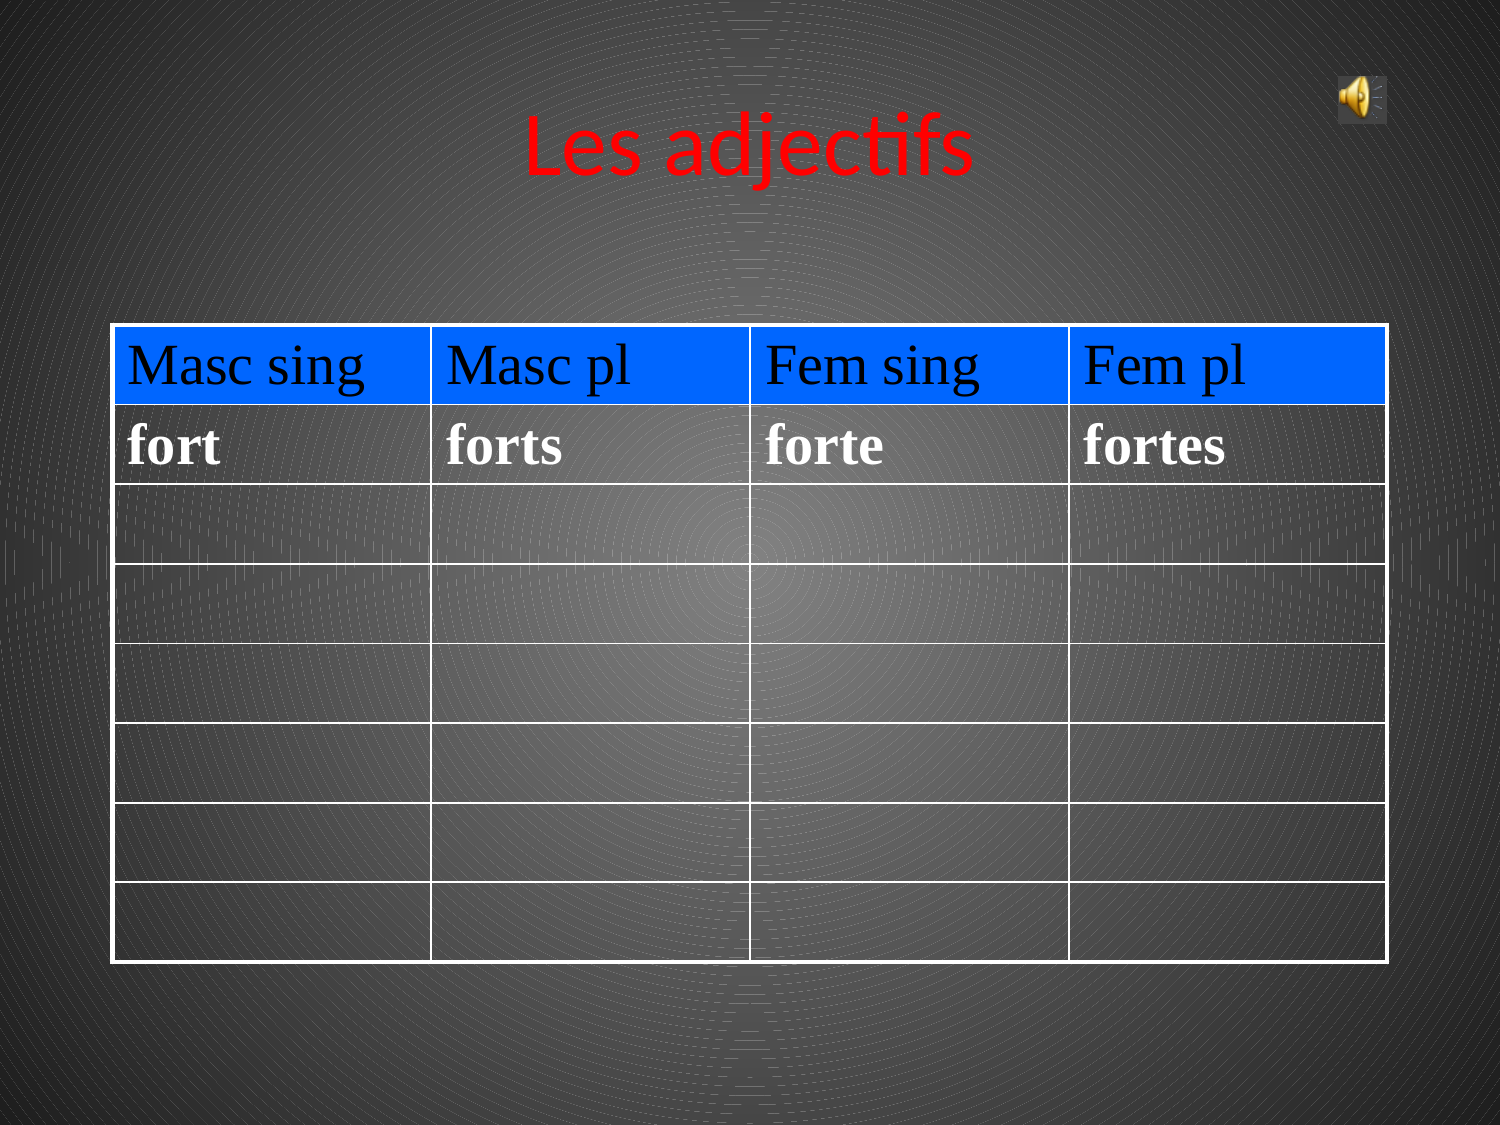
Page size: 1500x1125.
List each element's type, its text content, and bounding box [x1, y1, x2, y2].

table_cell [432, 724, 749, 802]
table_cell [751, 724, 1068, 802]
table_cell [115, 644, 430, 722]
table_cell fortes [1070, 405, 1385, 483]
table_cell [751, 485, 1068, 563]
table_cell [432, 485, 749, 563]
table_cell [115, 565, 430, 643]
table_cell [115, 804, 430, 881]
table_cell [432, 644, 749, 722]
table_cell [115, 485, 430, 563]
table_header Fem pl [1070, 327, 1385, 404]
picture [1337, 74, 1388, 126]
table_cell forts [432, 405, 749, 483]
table_cell [1070, 724, 1385, 802]
table_cell [751, 644, 1068, 722]
table_cell [751, 565, 1068, 643]
table_header Masc sing [115, 327, 430, 404]
table_cell [432, 565, 749, 643]
table_cell [1070, 804, 1385, 881]
table_header Fem sing [751, 327, 1068, 404]
table_cell [1070, 644, 1385, 722]
table_cell [115, 724, 430, 802]
table_cell [1070, 485, 1385, 563]
table_cell [432, 804, 749, 881]
table_cell [751, 804, 1068, 881]
table_cell [1070, 883, 1385, 960]
table_cell forte [751, 405, 1068, 483]
table_cell [1070, 565, 1385, 643]
table_cell fort [115, 405, 430, 483]
table_cell [751, 883, 1068, 960]
table_cell [432, 883, 749, 960]
table_header Masc pl [432, 327, 749, 404]
title Les adjectifs [75, 45, 1425, 233]
table_cell [115, 883, 430, 960]
